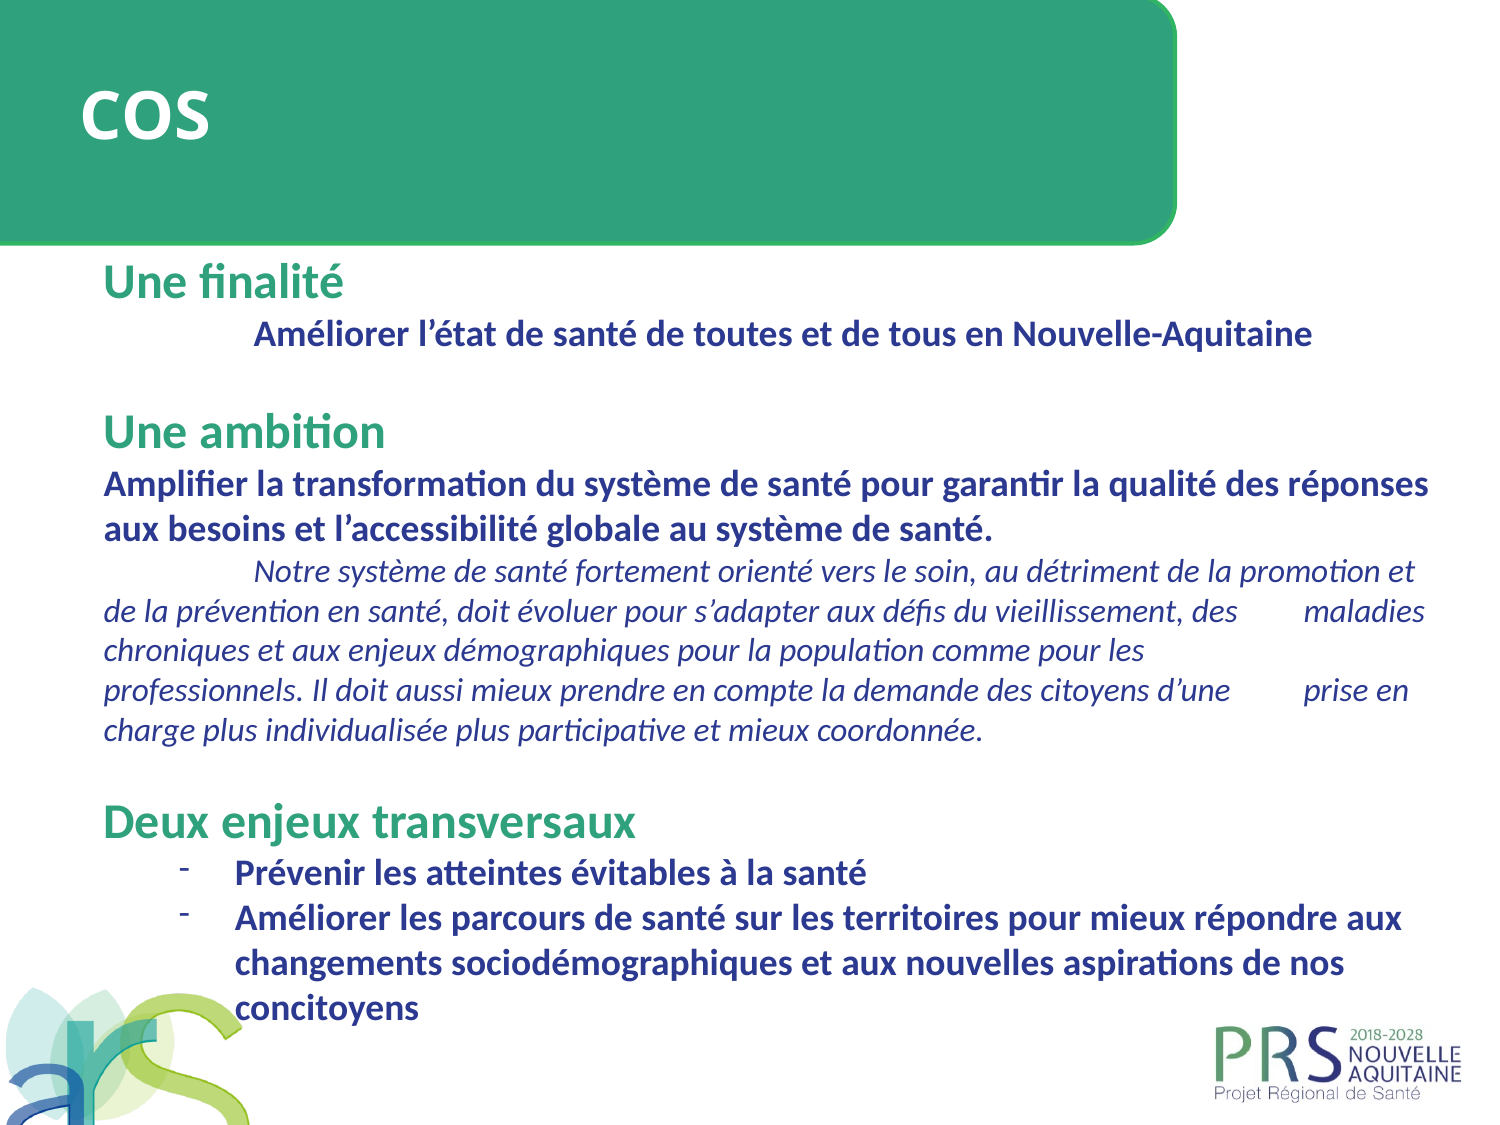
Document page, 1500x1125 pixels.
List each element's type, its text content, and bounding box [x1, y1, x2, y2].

text_box [0, 0, 1177, 246]
text_box COS [64, 19, 1415, 207]
picture [1210, 1023, 1466, 1103]
picture [5, 987, 250, 1125]
list Une finalité Améliorer l’état de santé de toutes et de tous en Nouvelle-Aquitaine Une ambition Amplifier la transformation du système de santé pour garantir la qualité des réponses aux besoins et l’accessibilité globale au système de santé. Notre système de santé fortement orienté vers le soin, au détriment de la promotion et de la prévention en santé, doit évoluer pour s’adapter aux défis du vieillissement, des maladies chroniques et aux enjeux démographiques pour la population comme pour les professionnels. Il doit aussi mieux prendre en compte la demande des citoyens d’une prise en charge plus individualisée plus participative et mieux coordonnée. Deux enjeux transversaux Prévenir les atteintes évitables à la santé Améliorer les parcours de santé sur les territoires pour mieux répondre aux changements sociodémographiques et aux nouvelles aspirations de nos concitoyens [88, 385, 1471, 1012]
